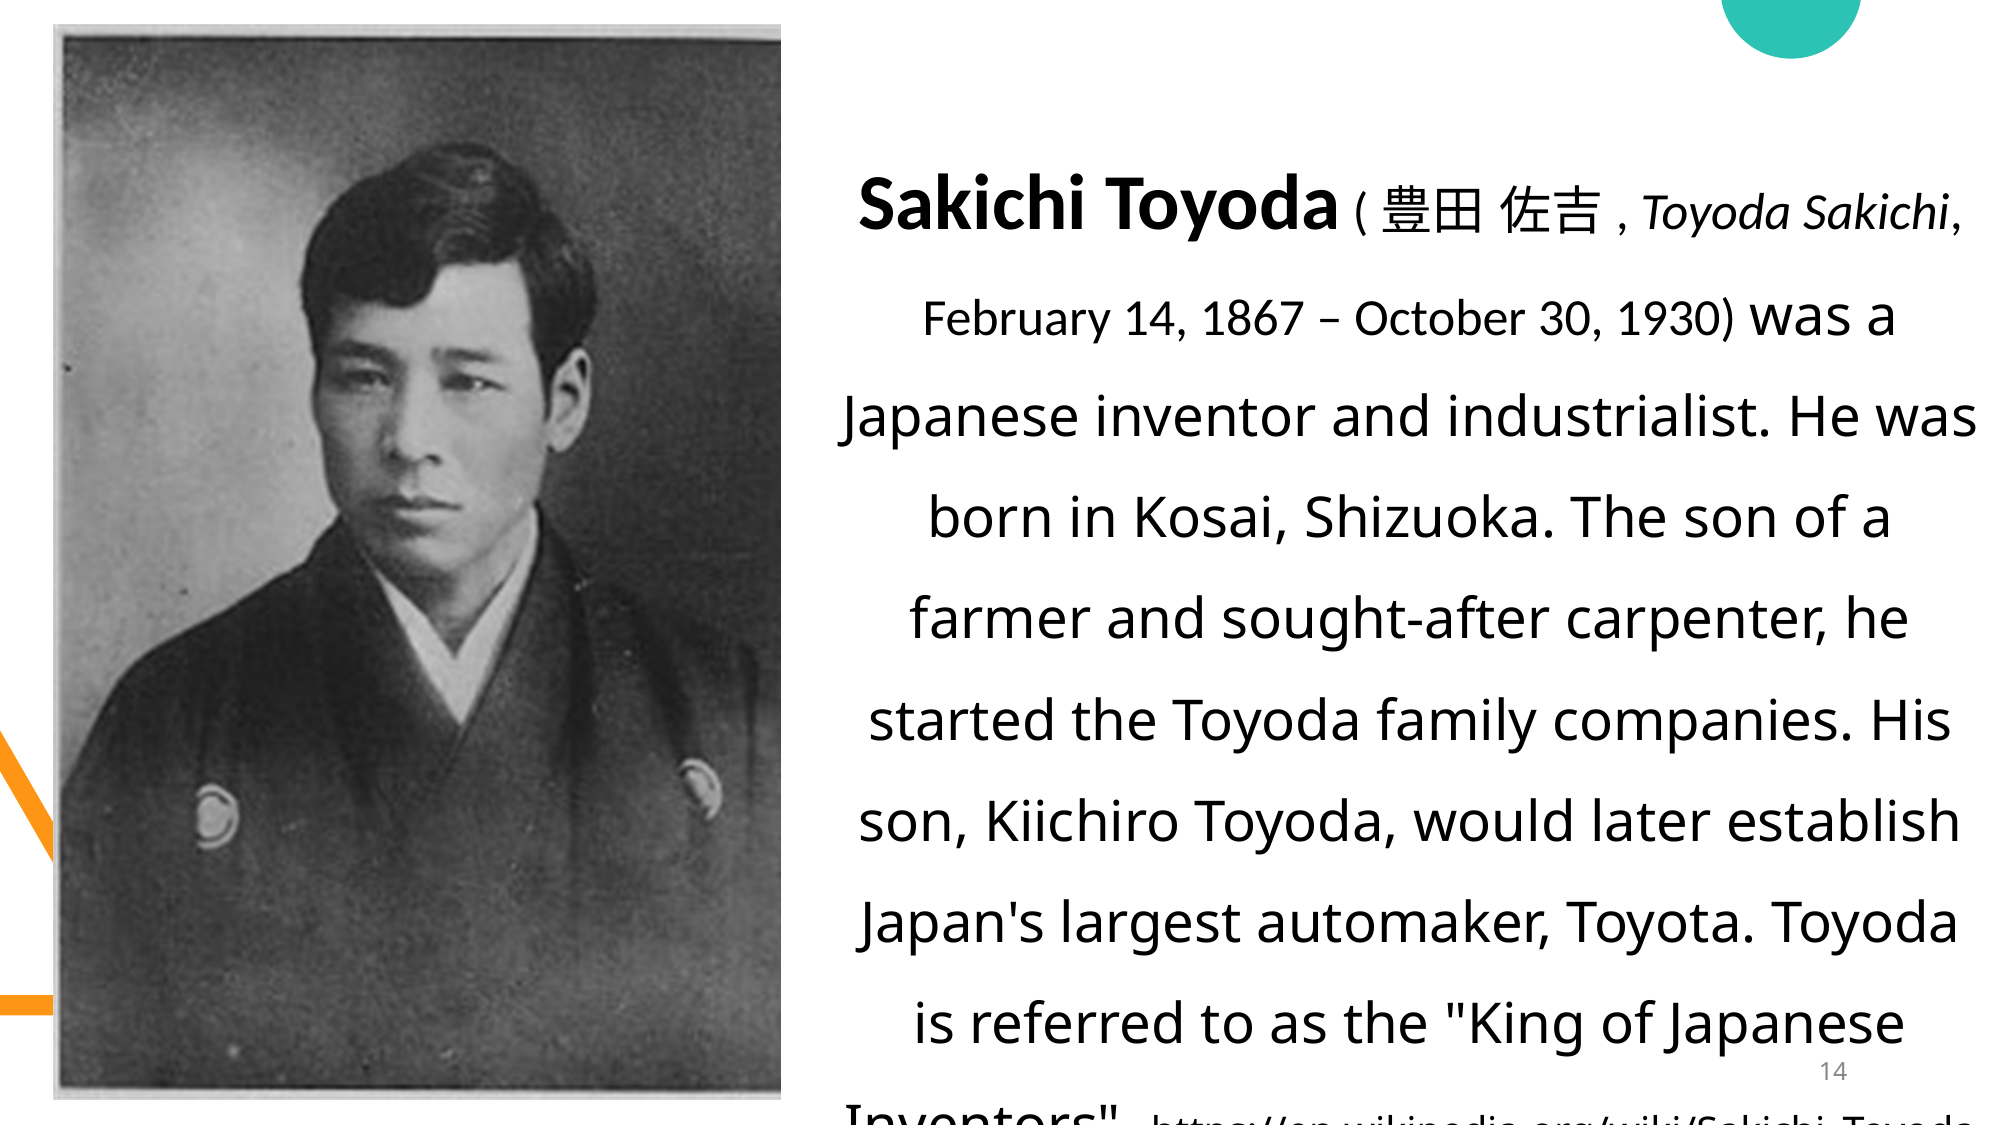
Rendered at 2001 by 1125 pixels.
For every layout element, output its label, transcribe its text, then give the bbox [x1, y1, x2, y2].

picture [52, 24, 781, 1101]
text_box Sakichi Toyoda (豊田 佐吉, Toyoda Sakichi, February 14, 1867 – October 30, 1930) was a Japanese inventor and industrialist. He was born in Kosai, Shizuoka. The son of a farmer and sought-after carpenter, he started the Toyoda family companies. His son, Kiichiro Toyoda, would later establish Japan's largest automaker, Toyota. Toyoda is referred to as the "King of Japanese Inventors". https://en.wikipedia.org/wiki/Sakichi_Toyoda [820, 87, 2000, 1125]
